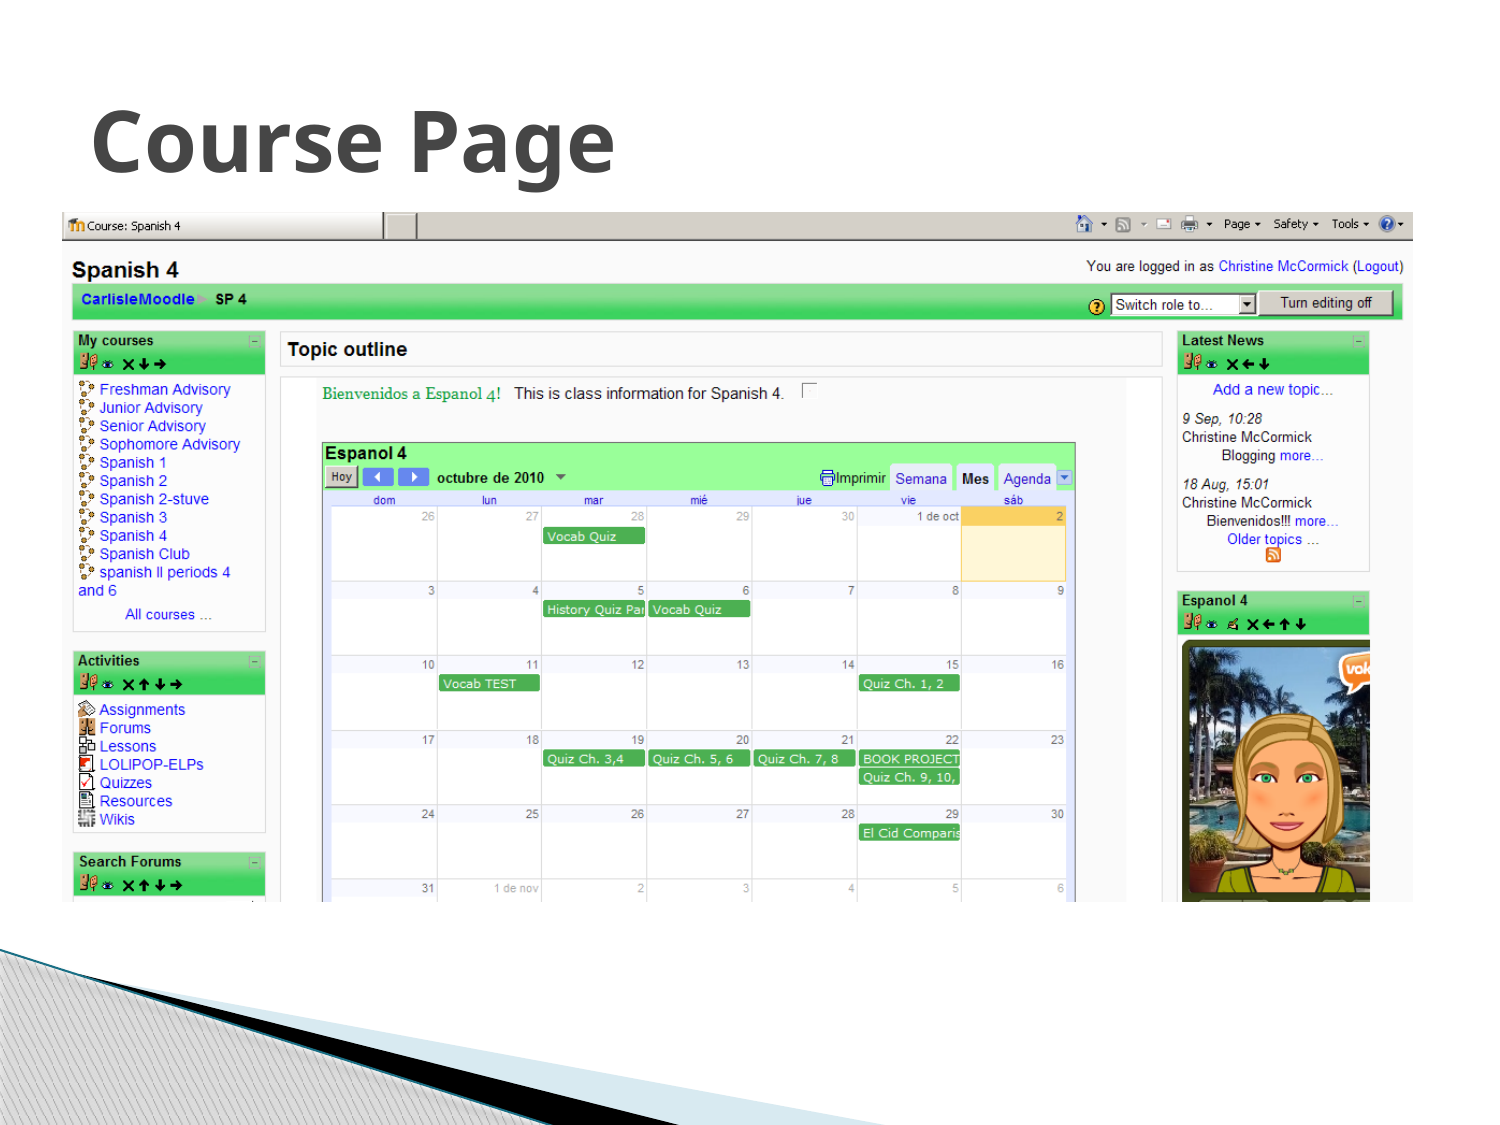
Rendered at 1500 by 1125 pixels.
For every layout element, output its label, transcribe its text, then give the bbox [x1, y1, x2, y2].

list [62, 212, 1413, 902]
title Course Page [75, 45, 1425, 233]
